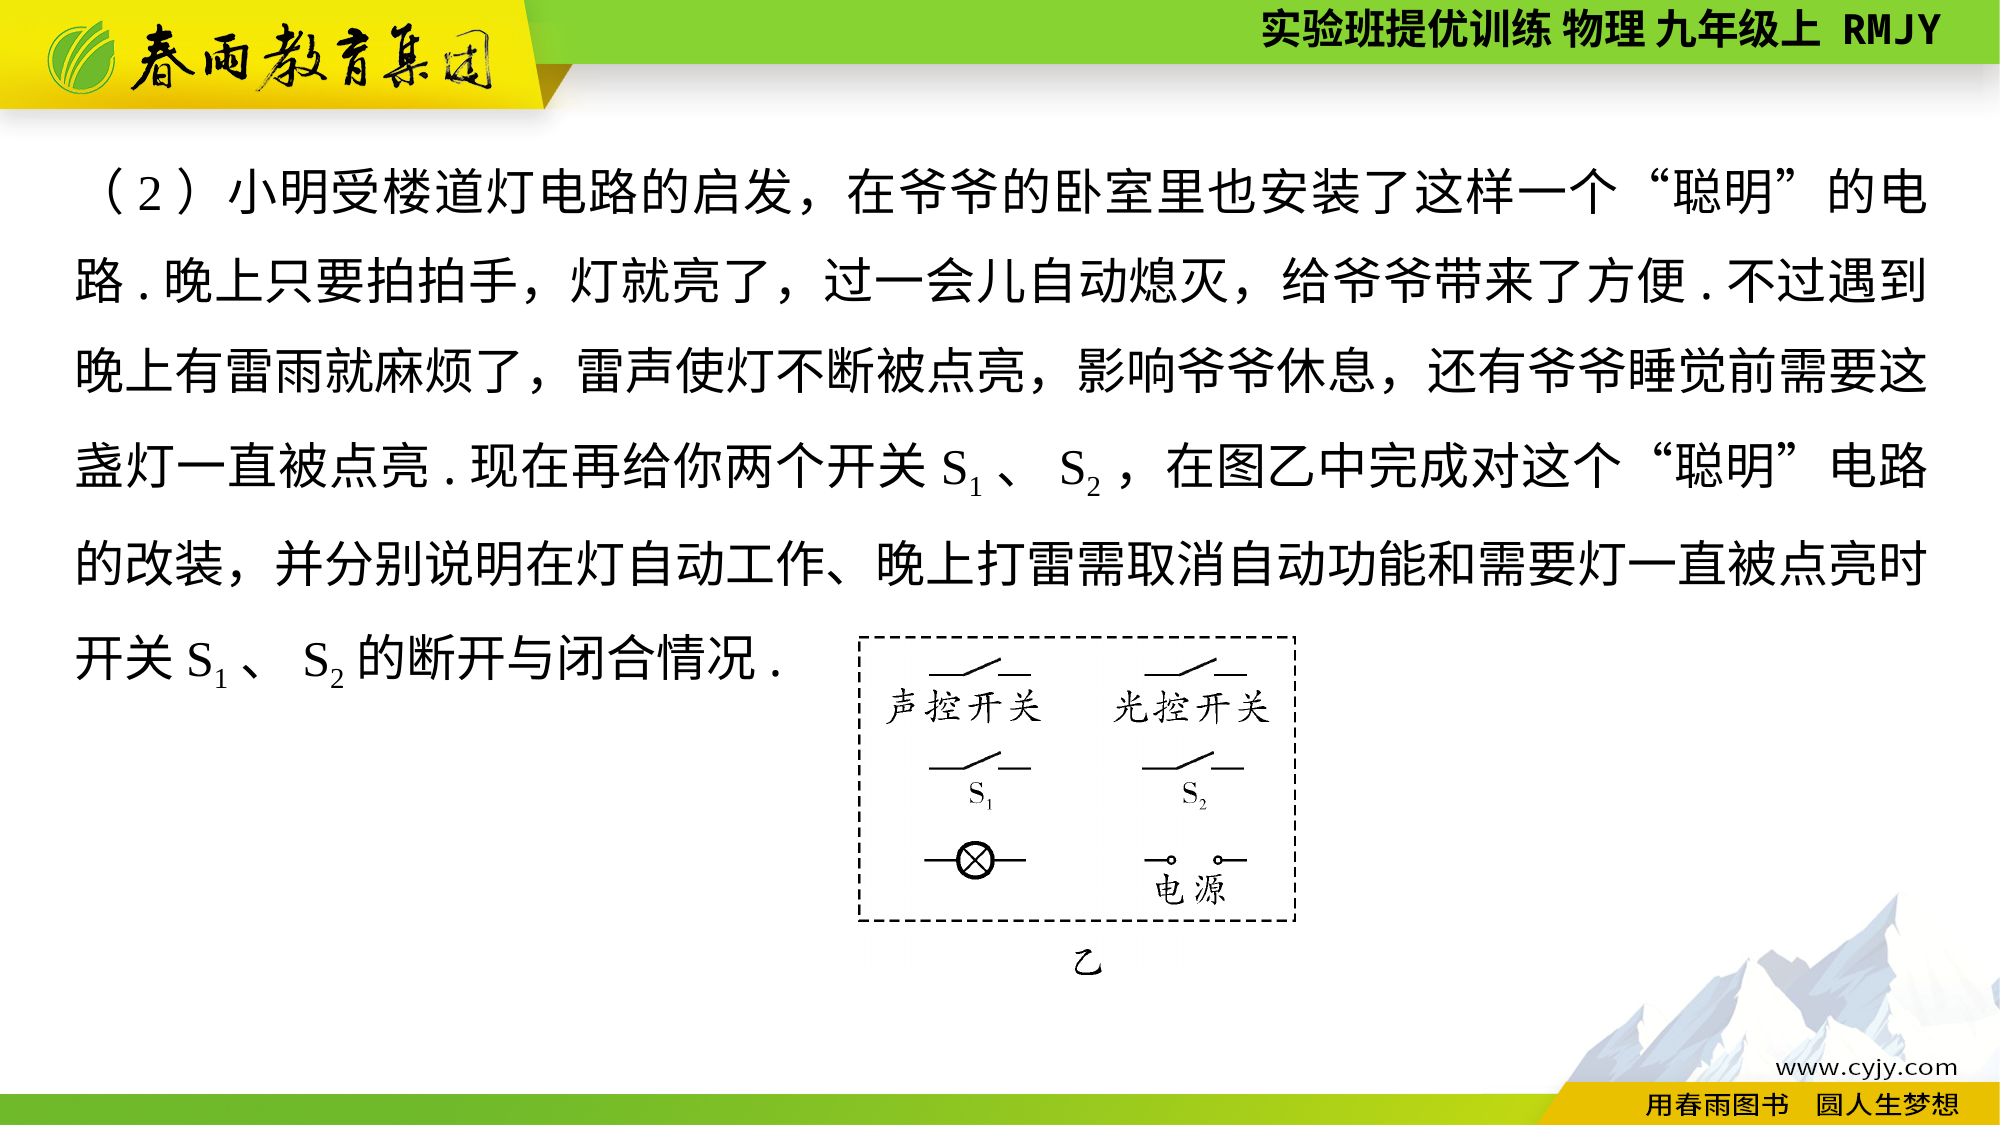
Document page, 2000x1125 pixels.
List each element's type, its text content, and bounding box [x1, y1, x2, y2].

list （2）小明受楼道灯电路的启发，在爷爷的卧室里也安装了这样一个“聪明”的电路.晚上只要拍拍手，灯就亮了，过一会儿自动熄灭，给爷爷带来了方便.不过遇到晚上有雷雨就麻烦了，雷声使灯不断被点亮，影响爷爷休息，还有爷爷睡觉前需要这盏灯一直被点亮.现在再给你两个开关S1、S2，在图乙中完成对这个“聪明”电路的改装，并分别说明在灯自动工作、晚上打雷需取消自动功能和需要灯一直被点亮时开关S1、S2的断开与闭合情况. [59, 122, 1944, 672]
picture [0, 0, 2000, 1125]
